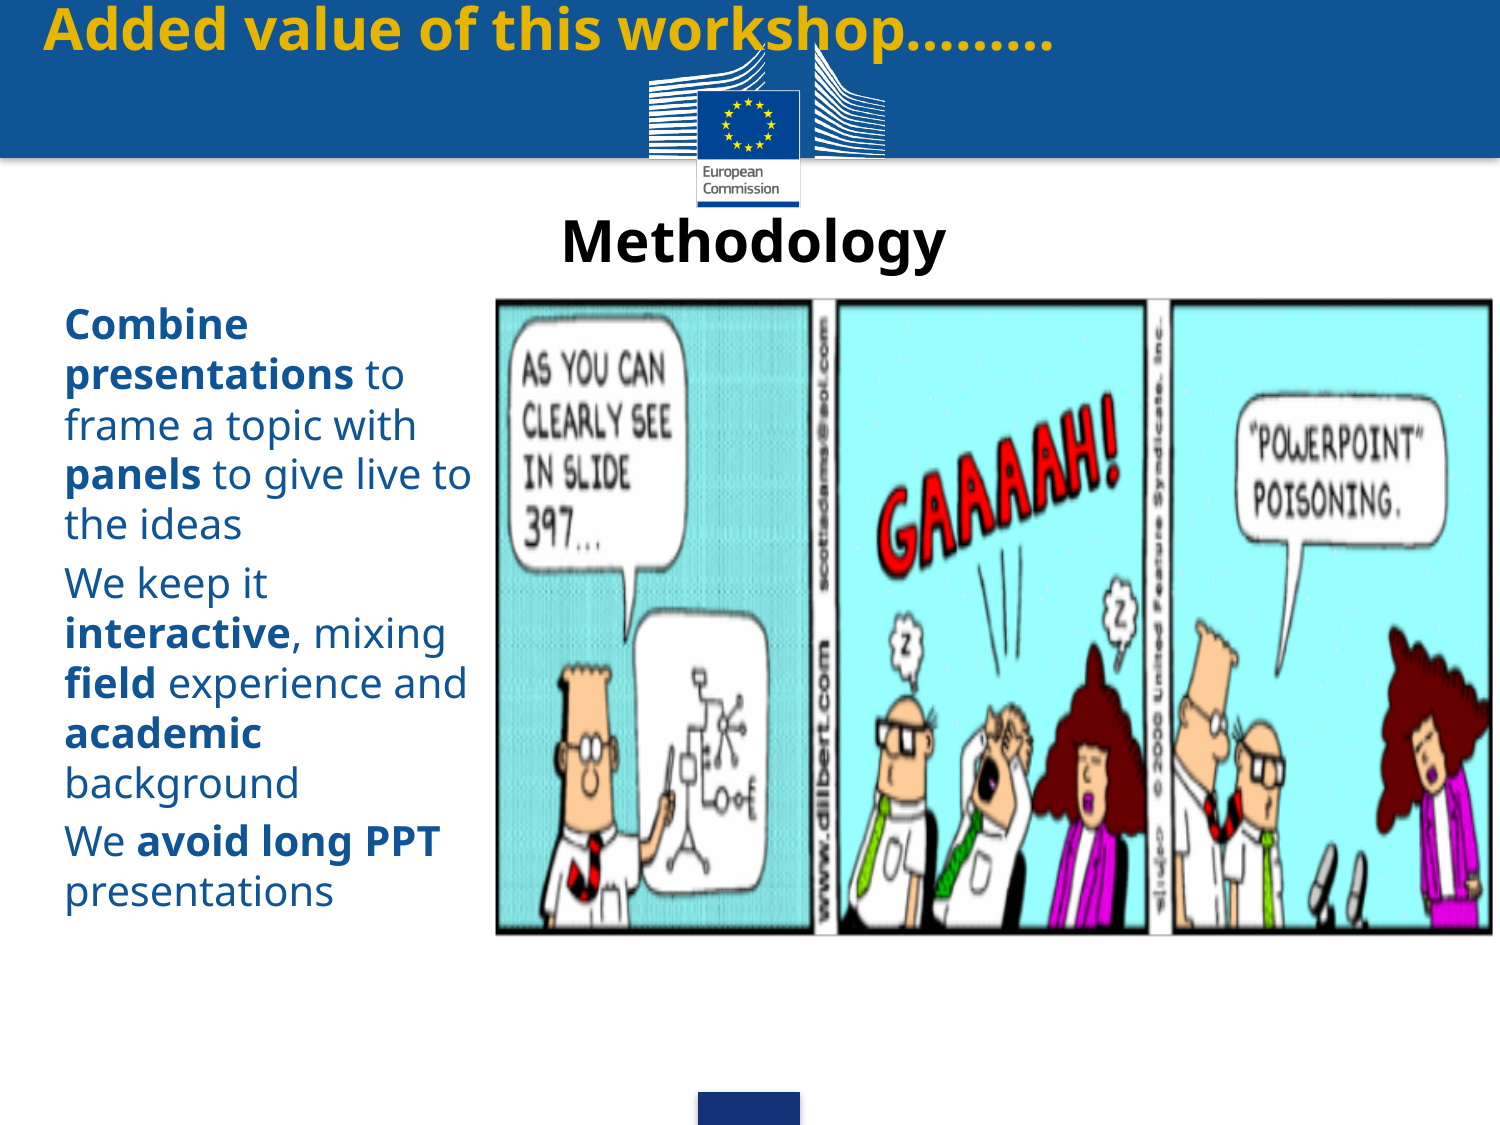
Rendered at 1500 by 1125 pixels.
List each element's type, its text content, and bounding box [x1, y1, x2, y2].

text_box Methodology [546, 196, 962, 277]
text_box Added value of this workshop……… [0, 0, 1425, 95]
picture [489, 278, 1500, 977]
text_box Combine presentations to frame a topic with panels to give live to the ideas We keep it interactive, mixing field experience and academic background We avoid long PPT presentations [2, 290, 484, 587]
picture [649, 95, 885, 196]
